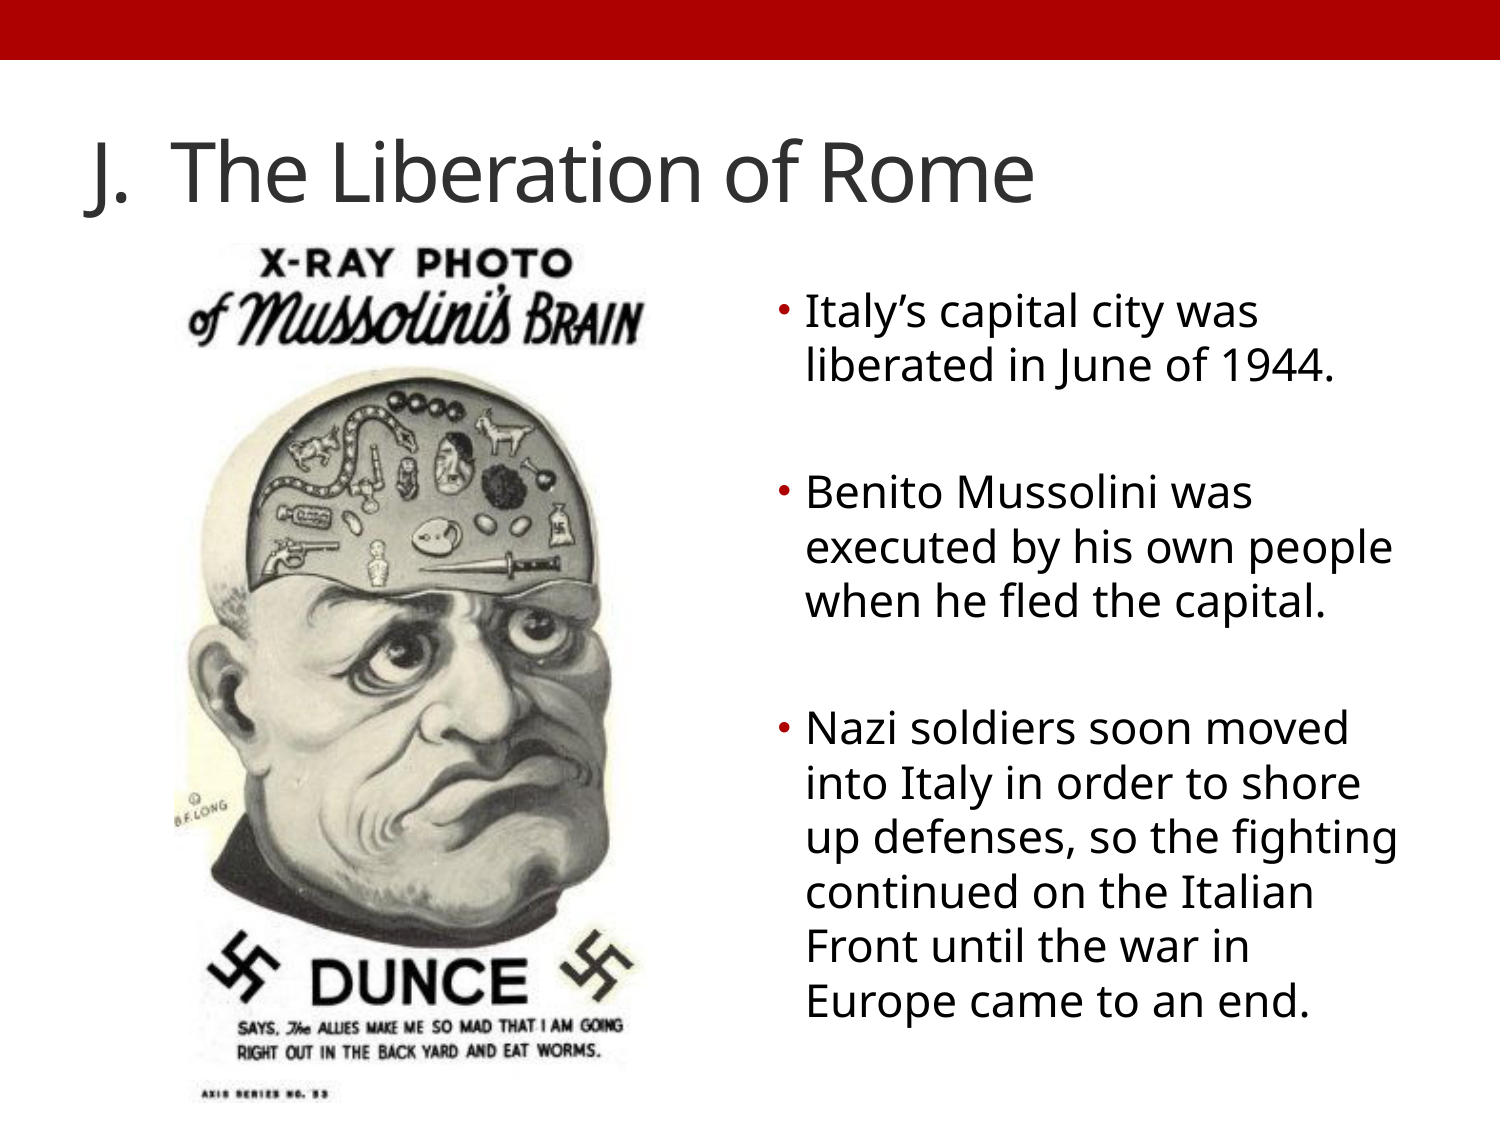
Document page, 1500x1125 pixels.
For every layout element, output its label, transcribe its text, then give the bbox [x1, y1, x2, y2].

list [174, 243, 651, 1103]
title J. The Liberation of Rome [75, 87, 1425, 250]
list Italy’s capital city was liberated in June of 1944. Benito Mussolini was executed by his own people when he fled the capital. Nazi soldiers soon moved into Italy in order to shore up defenses, so the fighting continued on the Italian Front until the war in Europe came to an end. [762, 274, 1425, 1049]
